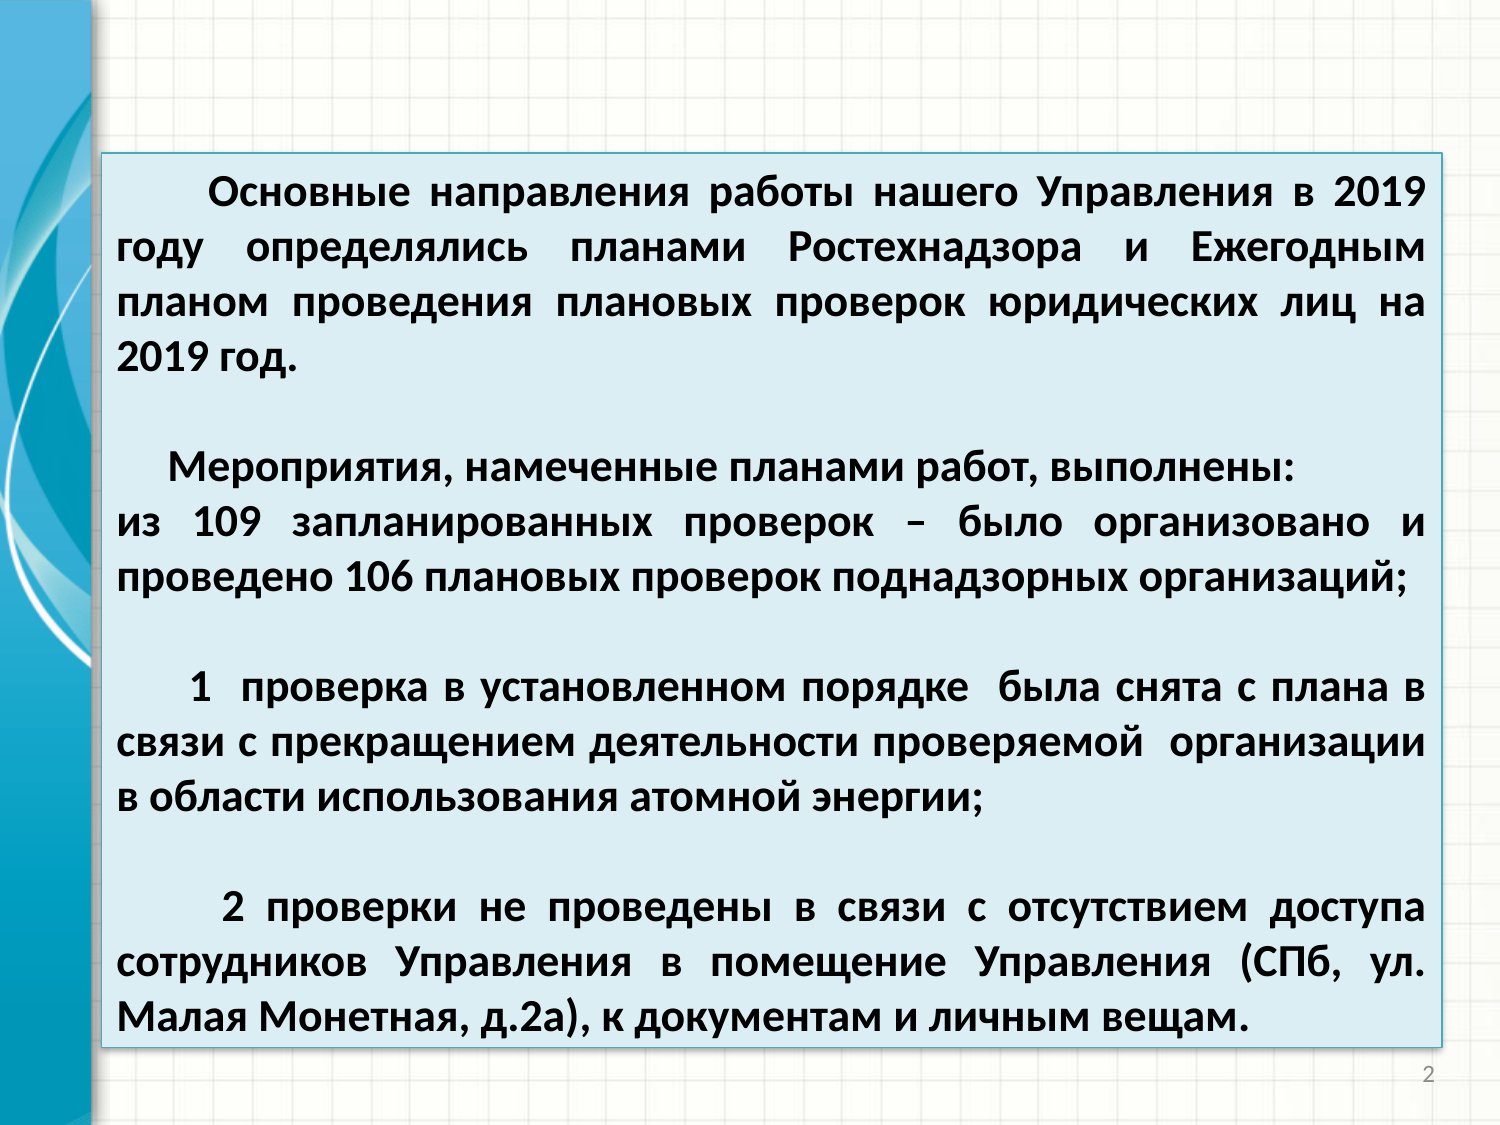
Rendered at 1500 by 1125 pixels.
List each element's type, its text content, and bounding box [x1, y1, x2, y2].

picture [0, 0, 1500, 1125]
slide_number 2 [1100, 1042, 1450, 1103]
text_box Основные направления работы нашего Управления в 2019 году определялись планами Ростехнадзора и Ежегодным планом проведения плановых проверок юридических лиц на 2019 год. Мероприятия, намеченные планами работ, выполнены: из 109 запланированных проверок – было организовано и проведено 106 плановых проверок поднадзорных организаций; 1 проверка в установленном порядке была снята с плана в связи с прекращением деятельности проверяемой организации в области использования атомной энергии; 2 проверки не проведены в связи с отсутствием доступа сотрудников Управления в помещение Управления (СПб, ул. Малая Монетная, д.2а), к документам и личным вещам. [101, 152, 1443, 1048]
